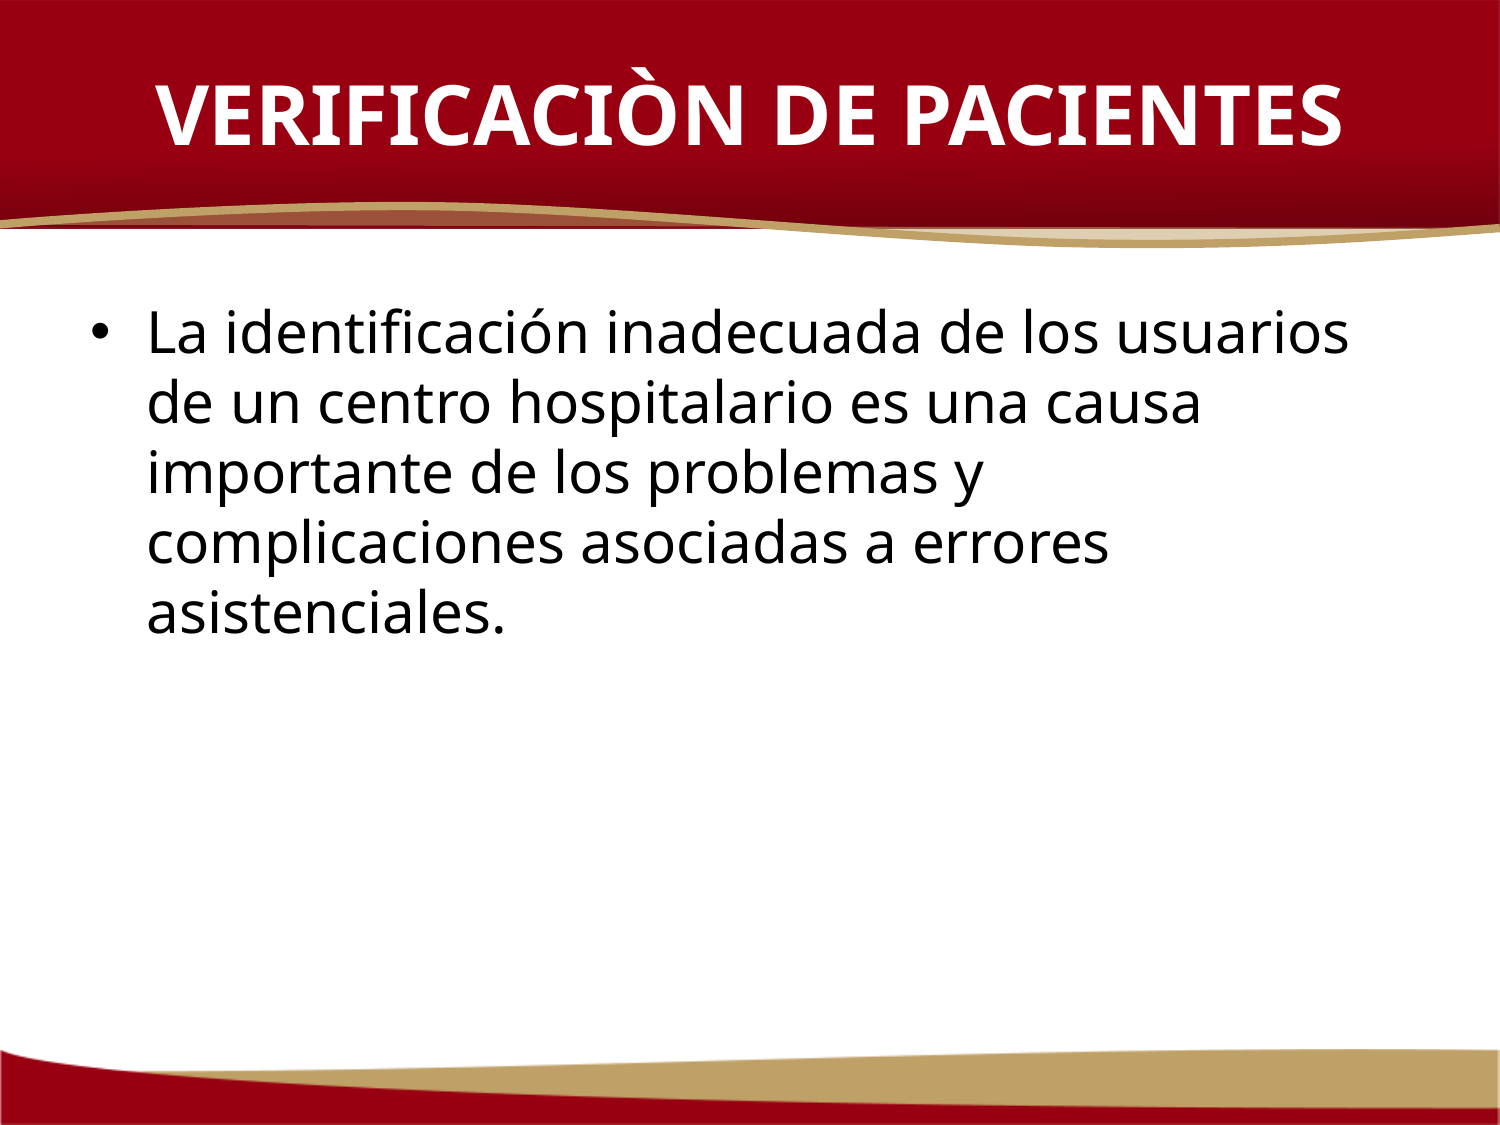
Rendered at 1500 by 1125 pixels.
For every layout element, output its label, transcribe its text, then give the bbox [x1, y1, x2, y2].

list La identificación inadecuada de los usuarios de un centro hospitalario es una causa importante de los problemas y complicaciones asociadas a errores asistenciales. [75, 287, 1425, 913]
picture [0, 0, 1500, 227]
title VERIFICACIÒN DE PACIENTES [75, 37, 1425, 188]
picture [0, 1049, 1500, 1125]
picture [7, 225, 751, 229]
